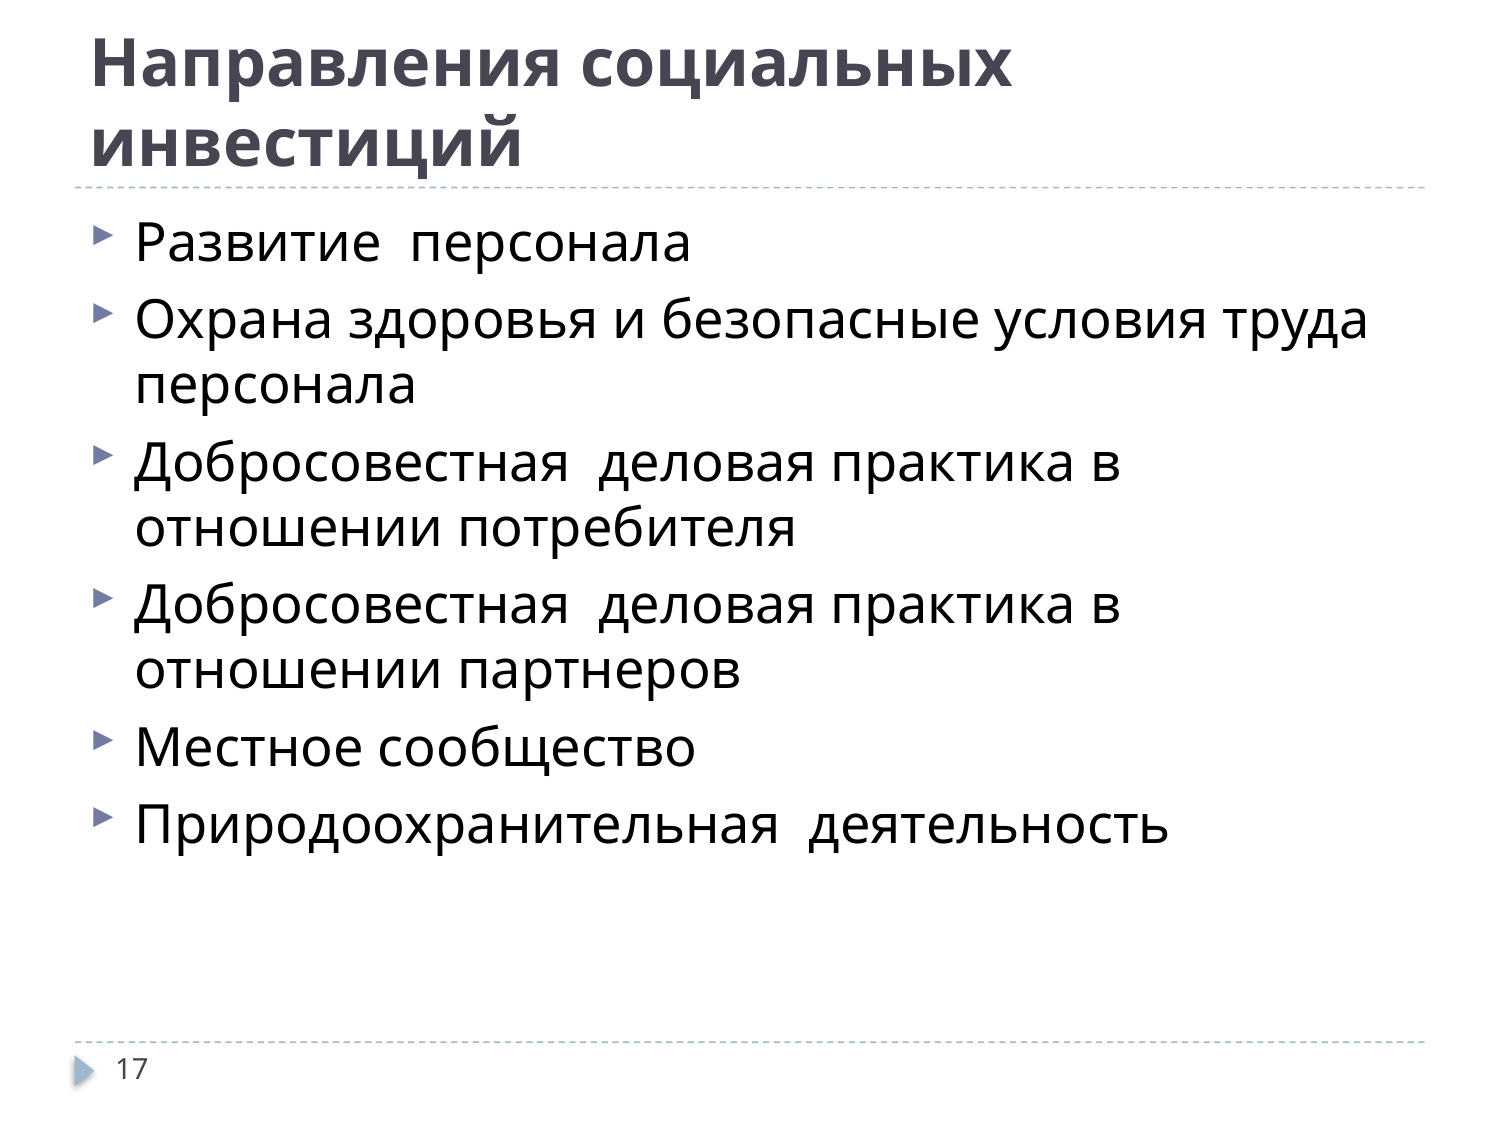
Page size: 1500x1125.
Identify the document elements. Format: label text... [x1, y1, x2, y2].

title Направления социальных инвестиций [75, 24, 1425, 188]
list Развитие персонала Охрана здоровья и безопасные условия труда персонала Добросовестная деловая практика в отношении потребителя Добросовестная деловая практика в отношении партнеров Местное сообщество Природоохранительная деятельность [75, 200, 1425, 1010]
slide_number 17 [100, 1042, 426, 1103]
